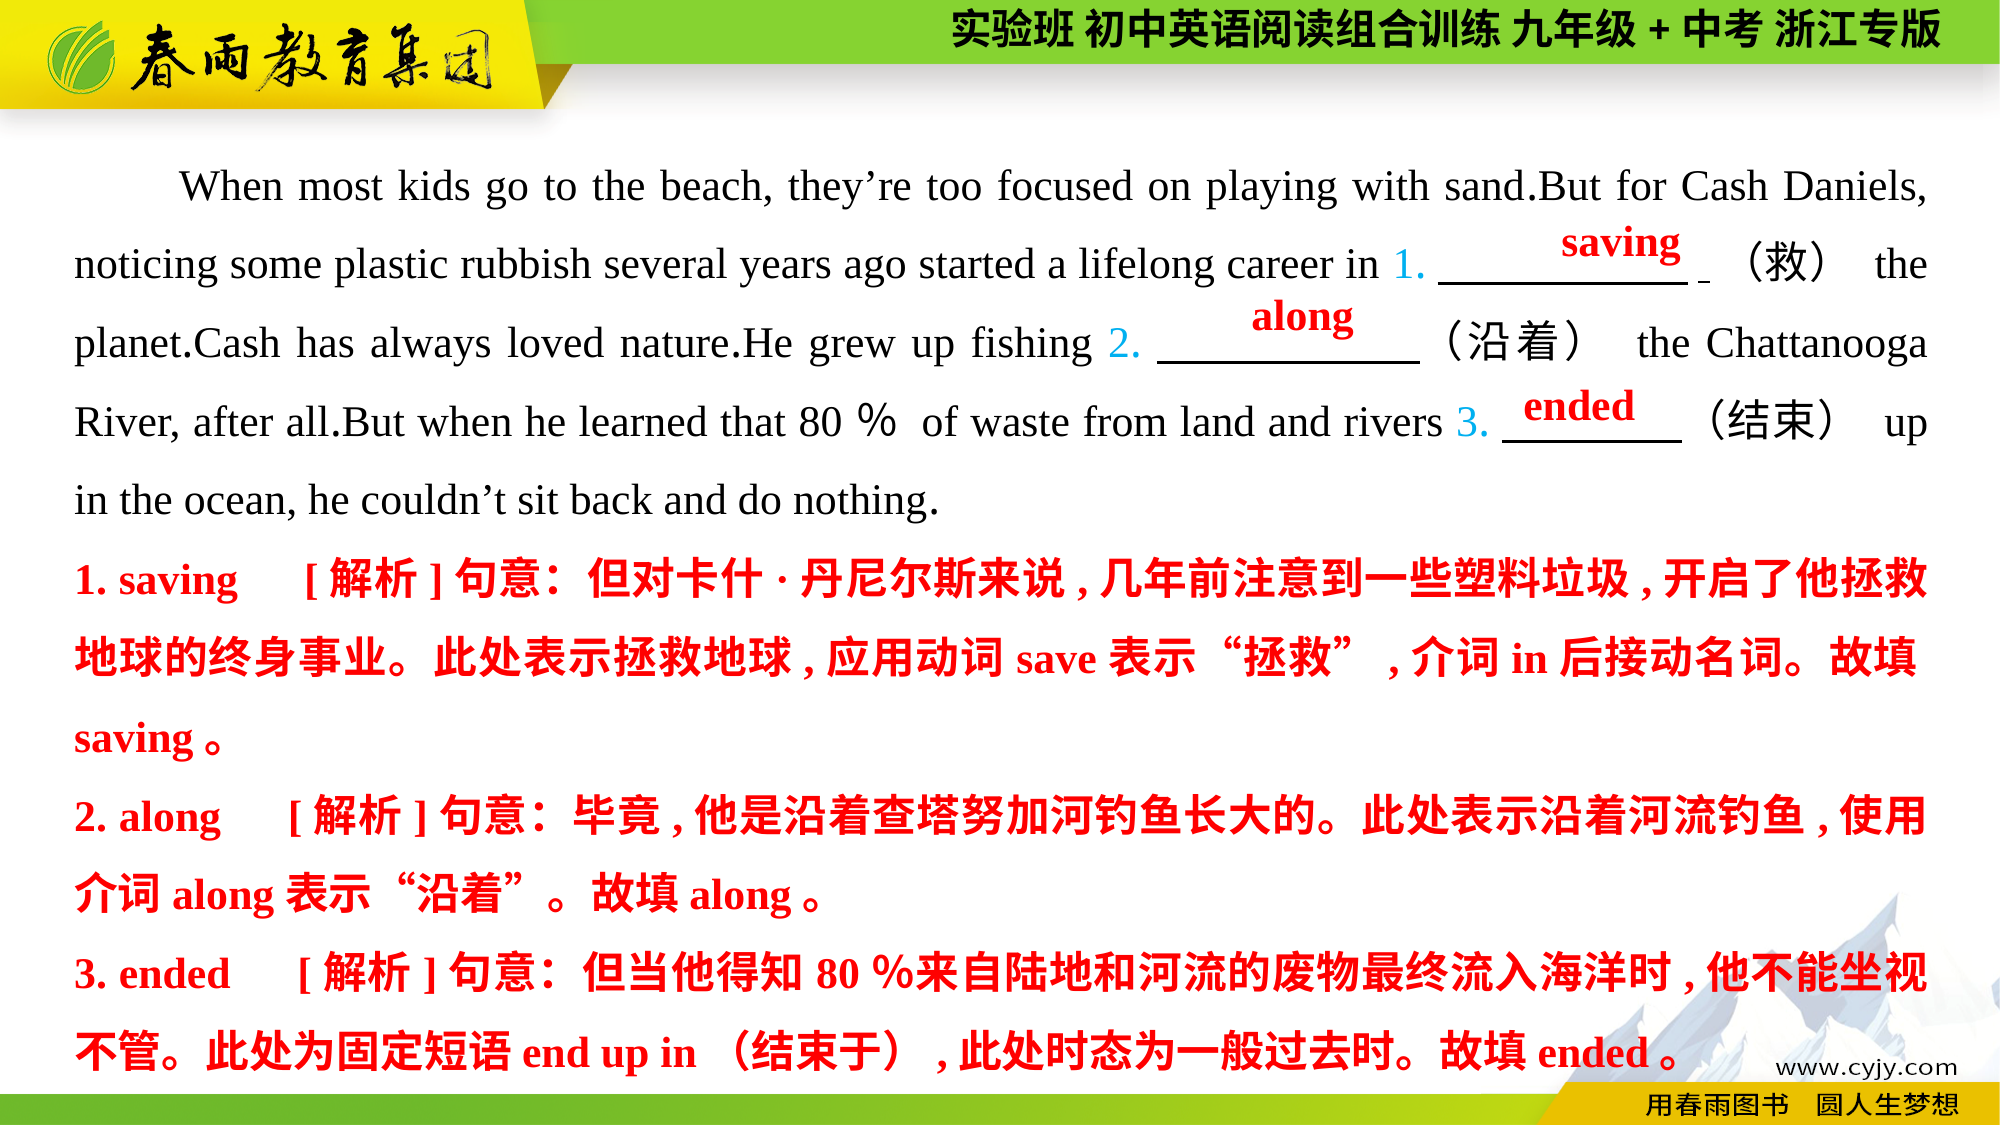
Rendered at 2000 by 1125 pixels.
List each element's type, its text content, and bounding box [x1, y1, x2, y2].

text_box 1. saving [解析]句意：但对卡什·丹尼尔斯来说,几年前注意到一些塑料垃圾,开启了他拯救地球的终身事业。此处表示拯救地球,应用动词save表示“拯救”,介词in后接动名词。故填saving。 2. along [解析]句意：毕竟,他是沿着查塔努加河钓鱼长大的。此处表示沿着河流钓鱼,使用介词along表示“沿着”。故填along。 3. ended [解析]句意：但当他得知80％来自陆地和河流的废物最终流入海洋时,他不能坐视不管。此处为固定短语end up in（结束于）,此处时态为一般过去时。故填ended。 [59, 517, 1944, 1084]
picture [0, 0, 2000, 1125]
text_box saving [1546, 205, 1696, 273]
text_box along [1236, 278, 1369, 347]
list When most kids go to the beach, they’re too focused on playing with sand.But for Cash Daniels, noticing some plastic rubbish several years ago started a lifelong career in 1. .（救） the planet.Cash has always loved nature.He grew up fishing 2. （沿着） the Chattanooga River, after all.But when he learned that 80％ of waste from land and rivers 3. （结束） up in the ocean, he couldn’t sit back and do nothing. [59, 122, 1944, 517]
text_box ended [1508, 369, 1650, 437]
